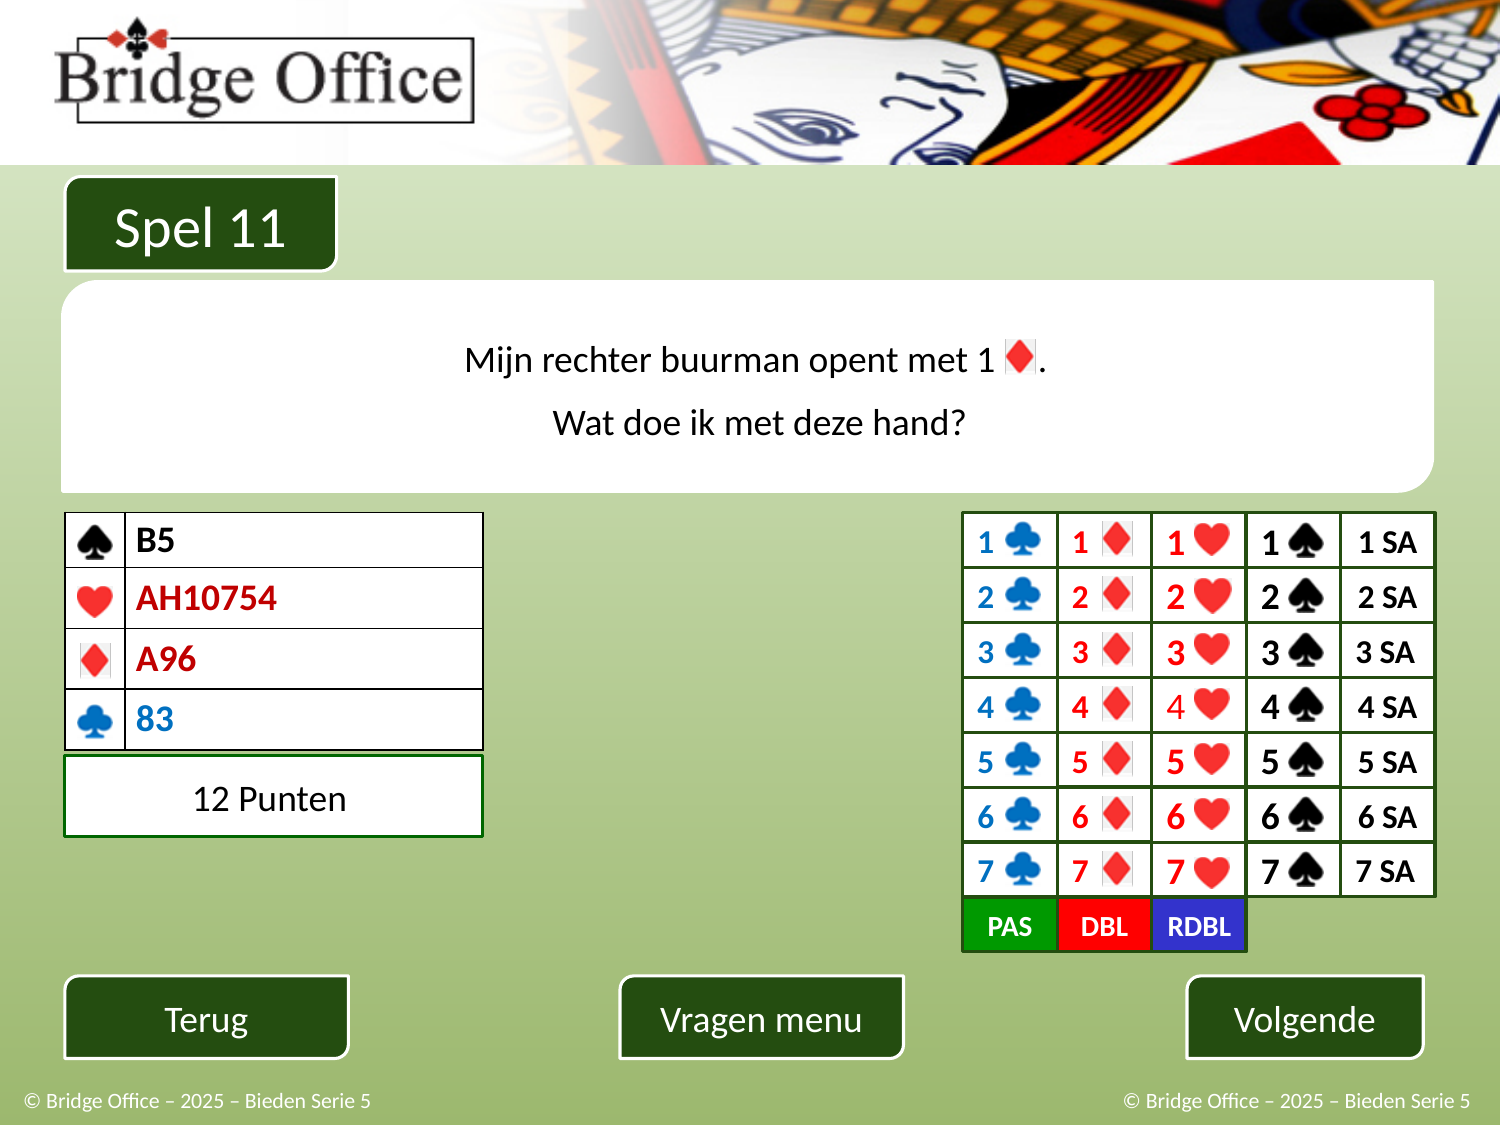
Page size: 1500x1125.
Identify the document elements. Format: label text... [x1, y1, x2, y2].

picture [1099, 851, 1135, 887]
picture [1288, 631, 1324, 668]
text_box 7 [1150, 841, 1245, 898]
picture [1099, 741, 1135, 778]
table_header [66, 513, 124, 567]
picture [1004, 686, 1041, 723]
text_box Spel 11 [63, 179, 339, 273]
text_box 7 [1056, 841, 1150, 898]
text_box 1 [1059, 511, 1153, 569]
text_box [61, 280, 1435, 493]
picture [1004, 796, 1041, 833]
picture [1099, 576, 1135, 613]
picture [1194, 633, 1230, 666]
picture [1099, 631, 1135, 668]
text_box 2 [1153, 569, 1245, 621]
picture [1288, 576, 1324, 613]
text_box 7 SA [1339, 844, 1437, 898]
picture [77, 703, 114, 740]
text_box 4 SA [1339, 676, 1437, 734]
text_box 2 [961, 569, 1056, 621]
text_box 1 [961, 511, 1059, 569]
picture [1193, 743, 1230, 776]
picture [1193, 523, 1230, 556]
text_box 1 [1245, 511, 1342, 569]
picture [1004, 521, 1041, 558]
picture [1193, 857, 1230, 890]
text_box 6 [1056, 786, 1150, 841]
table_cell 83 [126, 690, 482, 749]
picture [77, 585, 114, 618]
picture [1288, 686, 1324, 723]
table_cell [66, 568, 124, 628]
text_box © Bridge Office – 2025 – Bieden Serie 5 [1107, 1079, 1500, 1121]
text_box 5 [1153, 734, 1248, 786]
table_cell [66, 690, 124, 749]
picture [1004, 741, 1041, 778]
picture [0, 0, 1500, 166]
text_box Wat doe ik met deze hand? [537, 390, 986, 451]
text_box 5 [1059, 734, 1153, 786]
text_box RDBL [1153, 898, 1248, 953]
picture [1193, 578, 1232, 614]
table_cell AH10754 [126, 568, 482, 628]
table_cell [66, 629, 124, 688]
text_box 6 [1150, 786, 1245, 841]
text_box 6 SA [1339, 786, 1437, 844]
text_box 5 SA [1339, 734, 1437, 786]
text_box 3 [1245, 621, 1339, 676]
text_box 6 [1245, 786, 1339, 841]
text_box 5 [961, 734, 1059, 786]
table_cell A96 [126, 629, 482, 688]
text_box 3 [1056, 621, 1150, 676]
text_box 4 [961, 676, 1059, 734]
picture [1004, 576, 1041, 613]
text_box Vragen menu [618, 974, 906, 1061]
text_box 1 SA [1342, 511, 1437, 569]
picture [1193, 688, 1230, 721]
text_box 2 [1056, 569, 1153, 621]
text_box 2 [1245, 569, 1339, 621]
text_box 1 [1153, 511, 1245, 569]
picture [1288, 796, 1324, 832]
text_box 7 [1245, 841, 1339, 898]
table_header B5 [126, 513, 482, 567]
picture [1099, 521, 1135, 558]
text_box 3 [961, 621, 1056, 676]
text_box © Bridge Office – 2025 – Bieden Serie 5 [8, 1079, 393, 1121]
text_box PAS [961, 896, 1059, 953]
picture [1099, 686, 1135, 723]
picture [1099, 796, 1135, 833]
picture [1004, 851, 1041, 887]
text_box Terug [63, 974, 350, 1061]
text_box 4 [1059, 676, 1150, 734]
text_box 12 Punten [63, 754, 484, 838]
picture [77, 524, 114, 561]
text_box 3 [1150, 621, 1245, 676]
text_box 7 [961, 841, 1056, 896]
text_box Volgende [1185, 974, 1425, 1061]
picture [1004, 631, 1041, 668]
text_box 4 [1245, 676, 1339, 734]
text_box DBL [1059, 898, 1153, 953]
picture [1001, 339, 1038, 375]
text_box Mijn rechter buurman opent met 1 . [449, 327, 1075, 388]
picture [1288, 521, 1325, 558]
text_box 6 [961, 786, 1056, 841]
picture [1288, 851, 1324, 887]
picture [1193, 798, 1230, 830]
text_box 4 [1150, 676, 1245, 734]
text_box 5 [1248, 734, 1339, 786]
text_box 3 SA [1339, 621, 1437, 676]
text_box 2 SA [1339, 569, 1437, 621]
picture [1288, 741, 1324, 778]
picture [77, 643, 114, 679]
